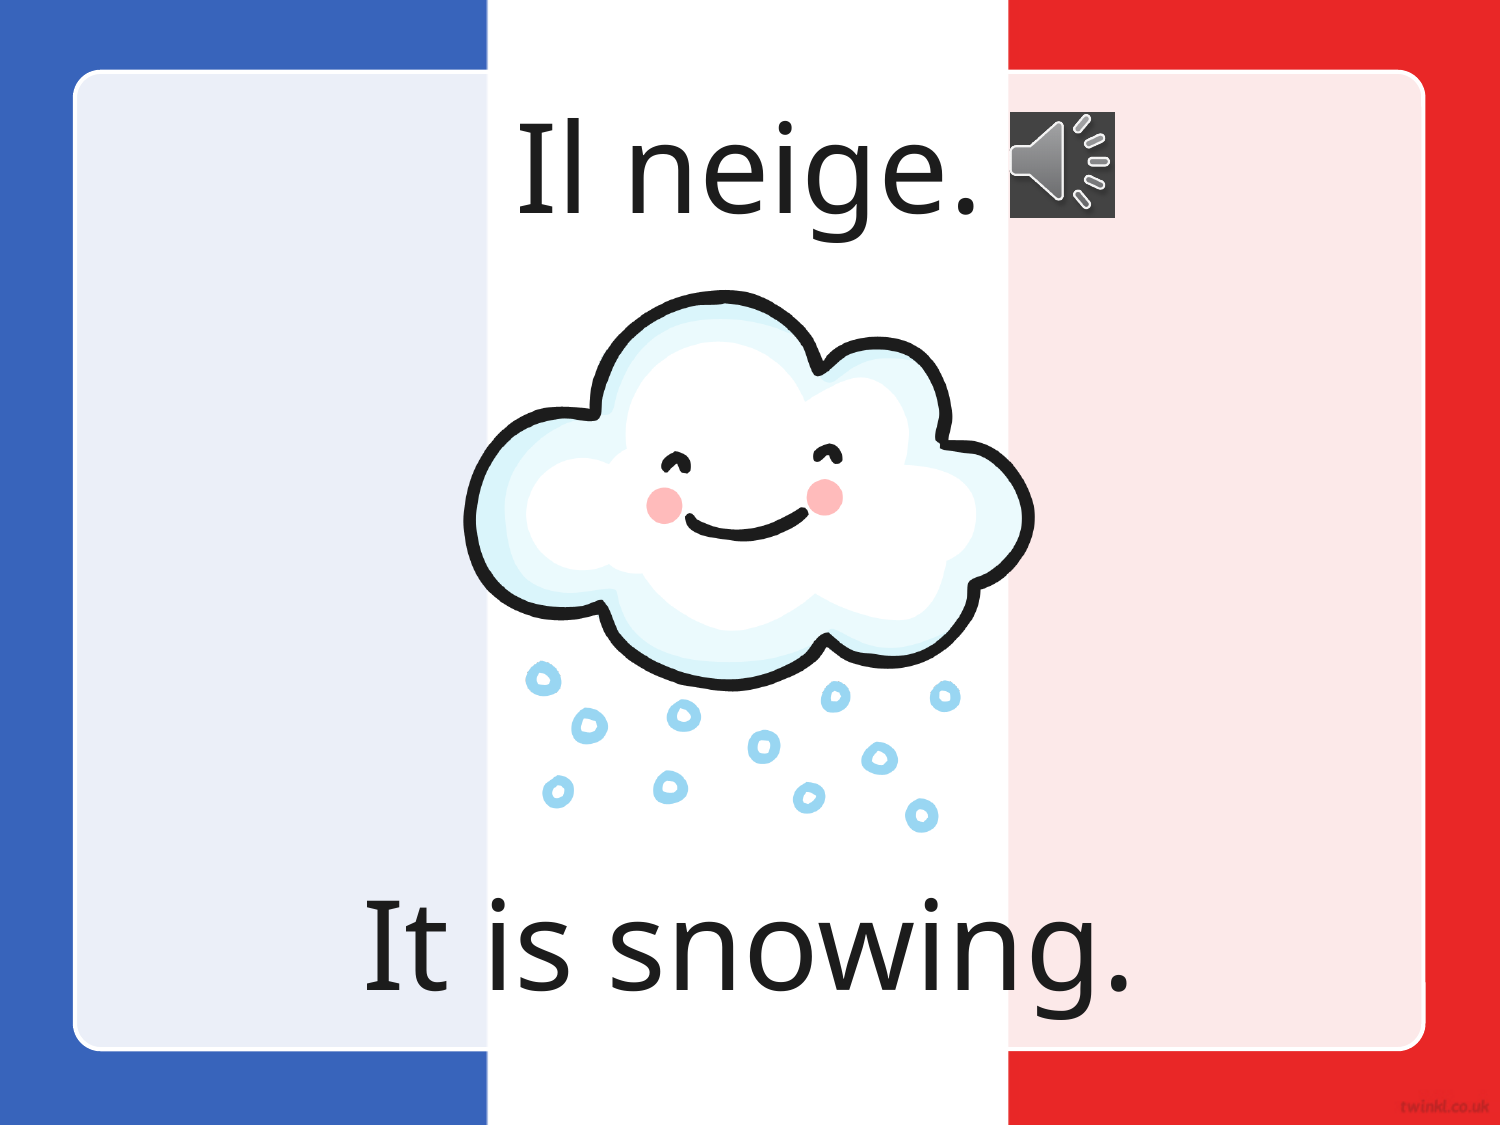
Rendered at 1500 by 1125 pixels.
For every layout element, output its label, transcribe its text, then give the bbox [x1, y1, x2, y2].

title Il neige. [75, 91, 1424, 255]
picture [0, 0, 1500, 1125]
text_box It is snowing. [74, 868, 1424, 1032]
